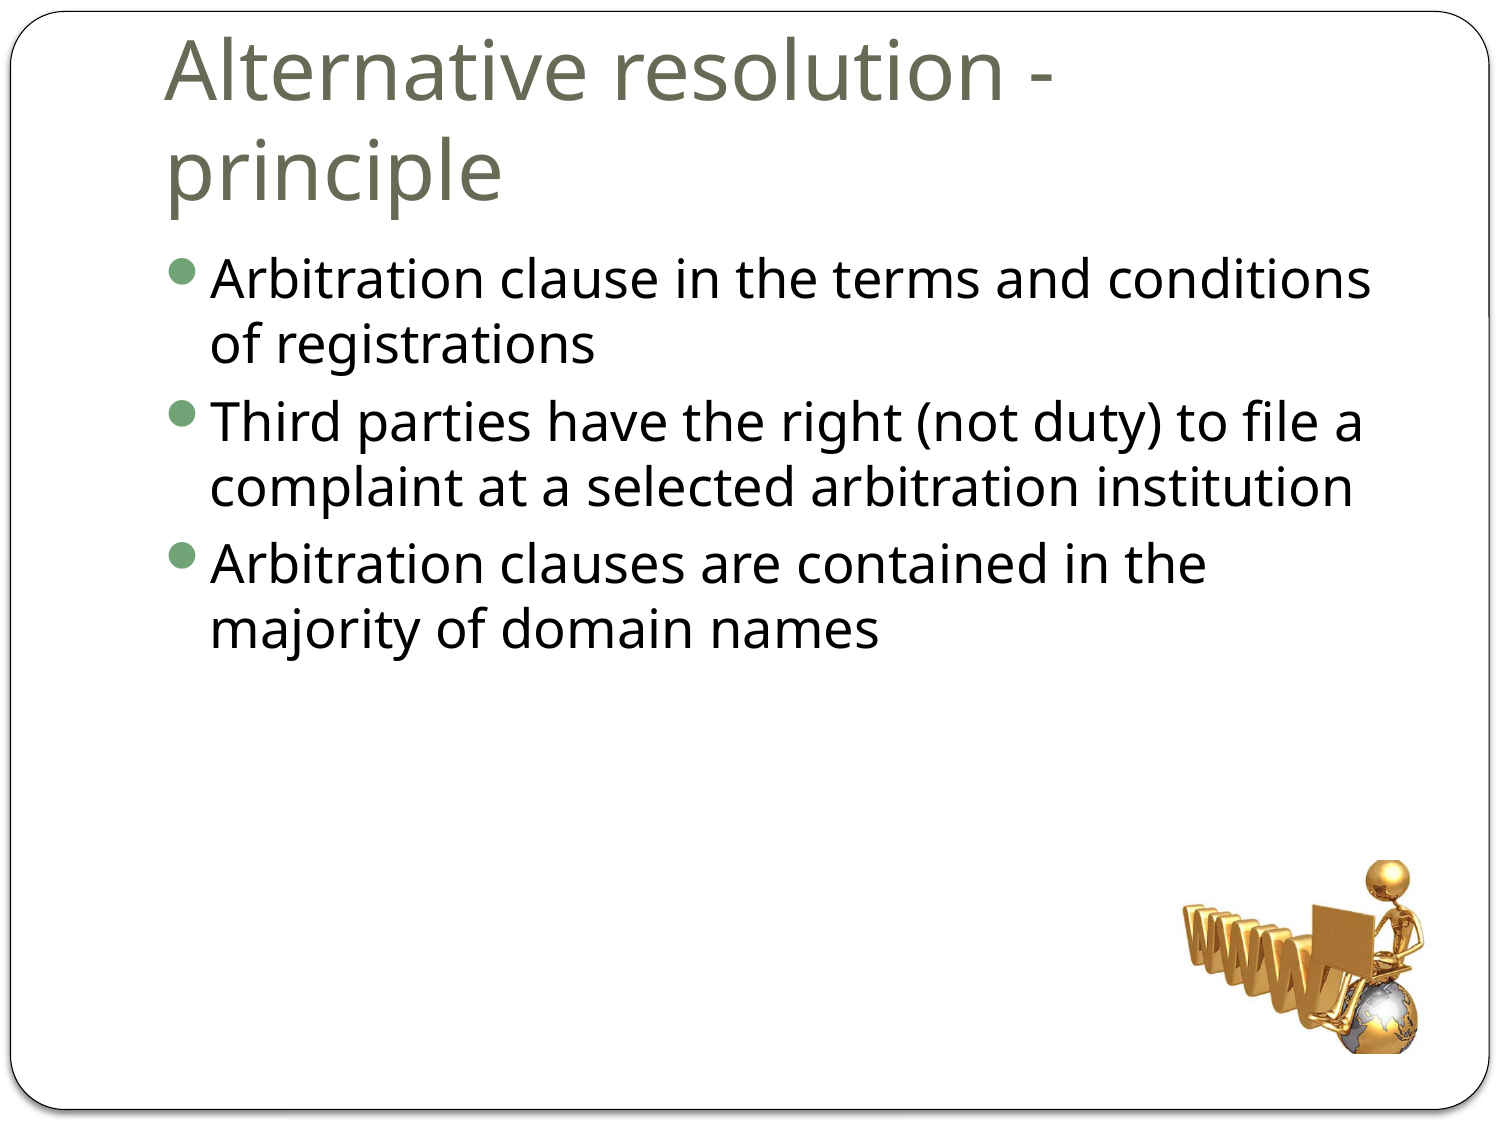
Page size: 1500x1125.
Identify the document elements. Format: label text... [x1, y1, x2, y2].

title Alternative resolution - principle [150, 45, 1425, 233]
picture [1171, 860, 1442, 1054]
list Arbitration clause in the terms and conditions of registrations Third parties have the right (not duty) to file a complaint at a selected arbitration institution Arbitration clauses are contained in the majority of domain names [150, 237, 1425, 988]
